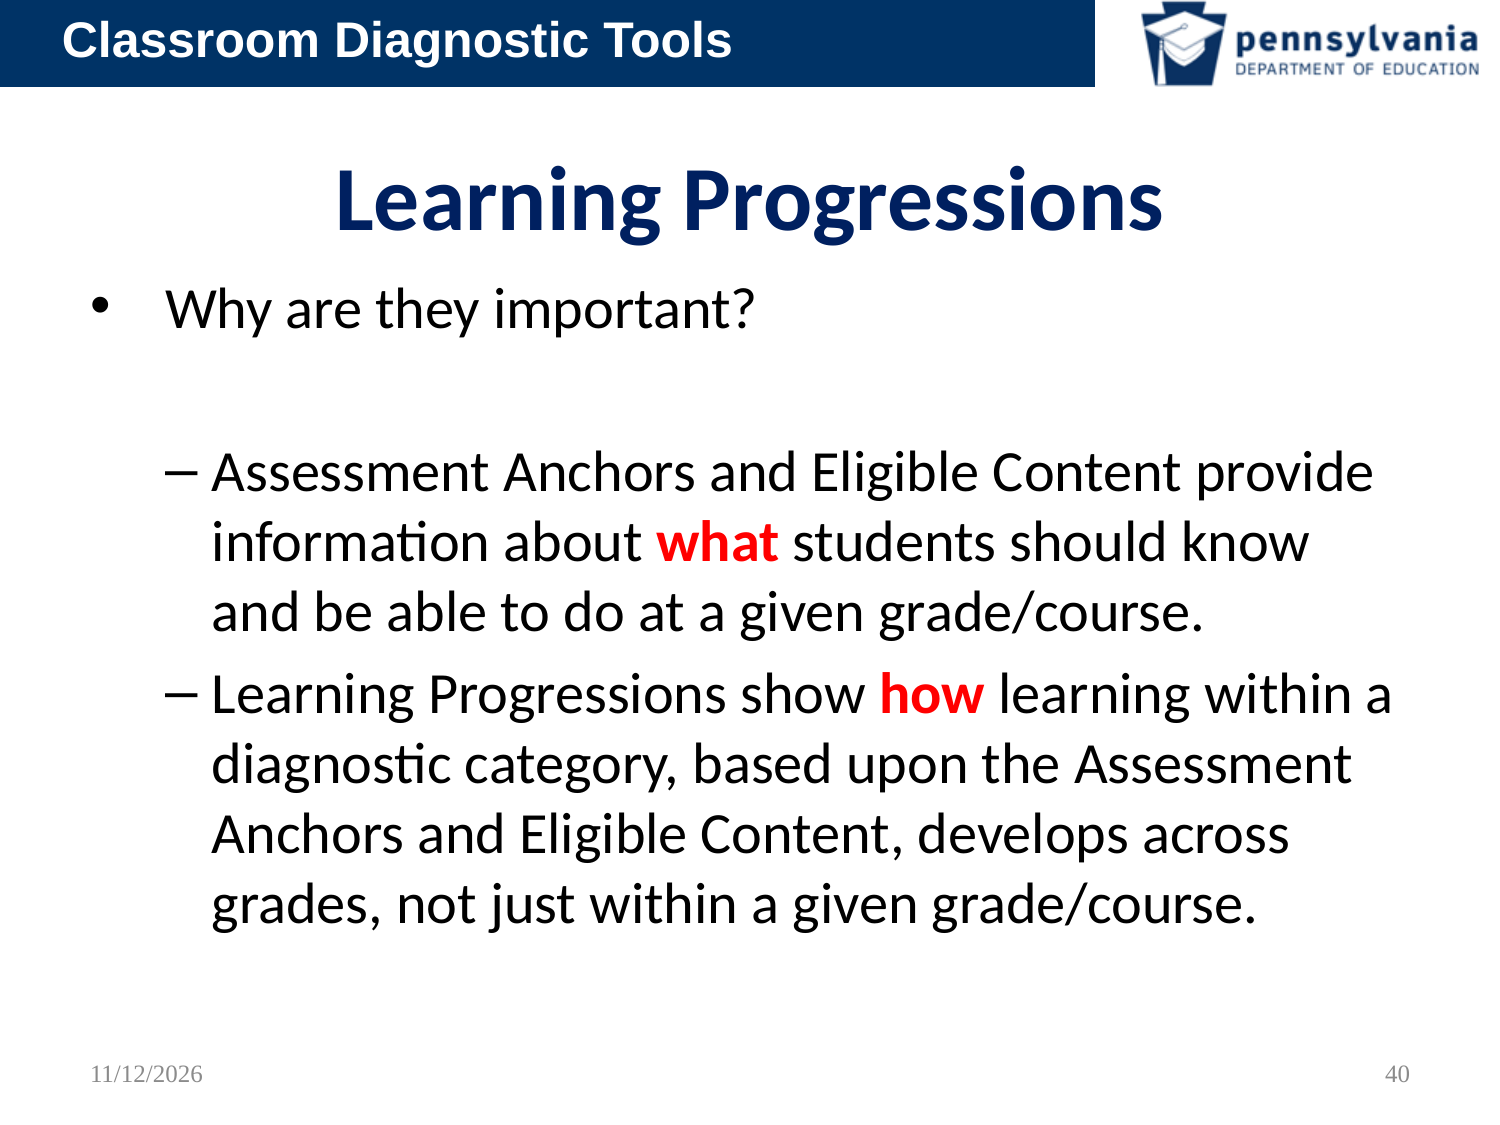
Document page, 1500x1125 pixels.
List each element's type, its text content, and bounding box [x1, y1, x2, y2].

title Learning Progressions [74, 44, 1426, 233]
list Why are they important? Assessment Anchors and Eligible Content provide information about what students should know and be able to do at a given grade/course. Learning Progressions show how learning within a diagnostic category, based upon the Assessment Anchors and Eligible Content, develops across grades, not just within a given grade/course. [74, 262, 1426, 1006]
picture [1134, 0, 1485, 90]
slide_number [75, 1042, 425, 1103]
slide_number 40 [1074, 1042, 1425, 1103]
